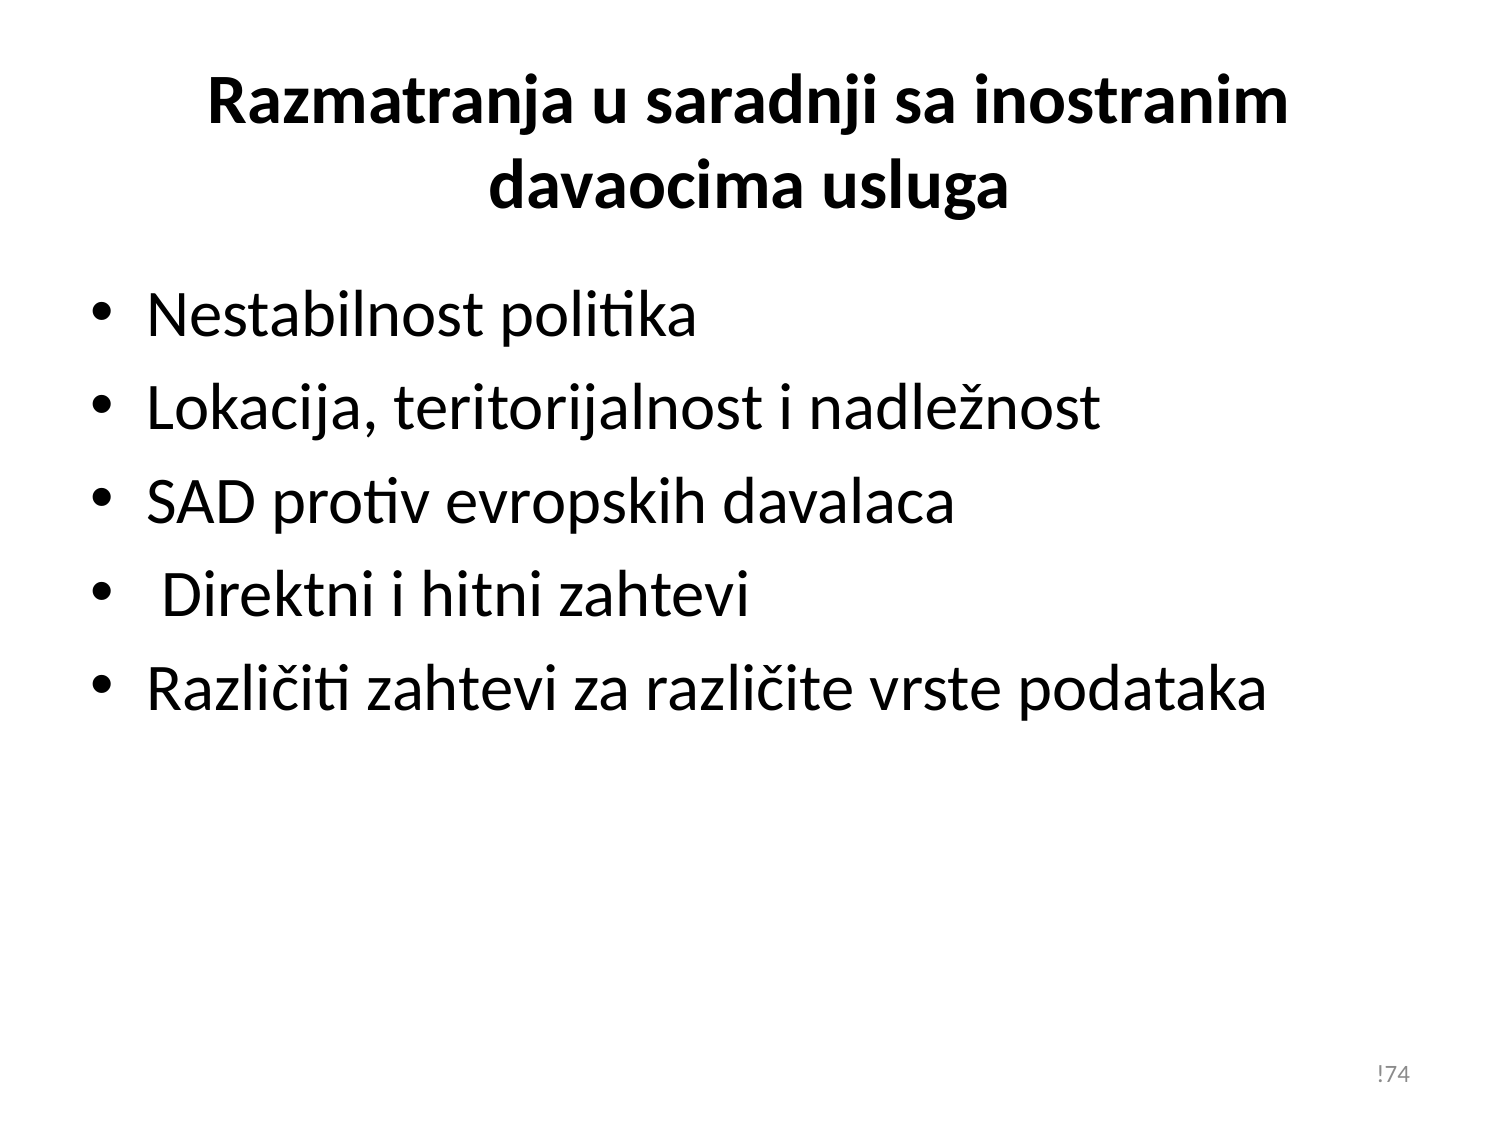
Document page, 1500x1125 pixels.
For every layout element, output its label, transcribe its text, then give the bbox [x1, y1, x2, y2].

title Razmatranja u saradnji sa inostranim davaocima usluga [75, 45, 1425, 233]
slide_number !74 [1074, 1042, 1425, 1103]
list Nestabilnost politika Lokacija, teritorijalnost i nadležnost SAD protiv evropskih davalaca Direktni i hitni zahtevi Različiti zahtevi za različite vrste podataka [75, 262, 1425, 1005]
